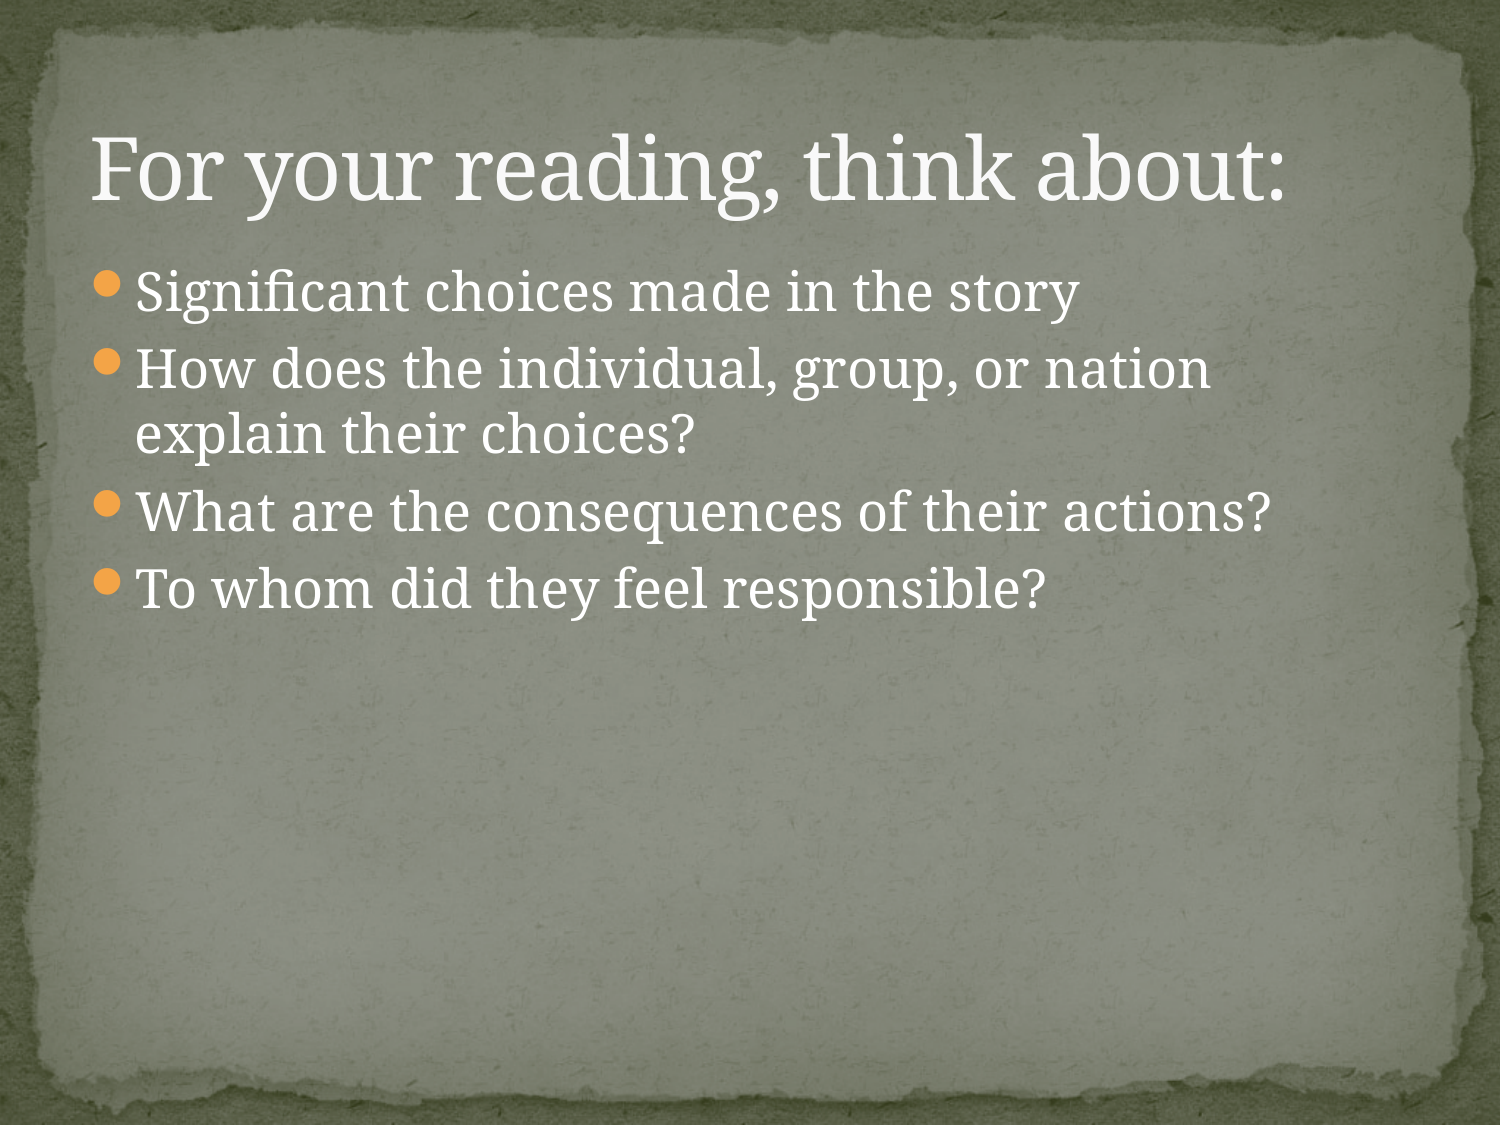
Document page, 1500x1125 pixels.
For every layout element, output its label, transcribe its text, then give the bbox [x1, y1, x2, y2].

title For your reading, think about: [74, 24, 1425, 225]
list Significant choices made in the story How does the individual, group, or nation explain their choices? What are the consequences of their actions? To whom did they feel responsible? [75, 249, 1425, 1000]
